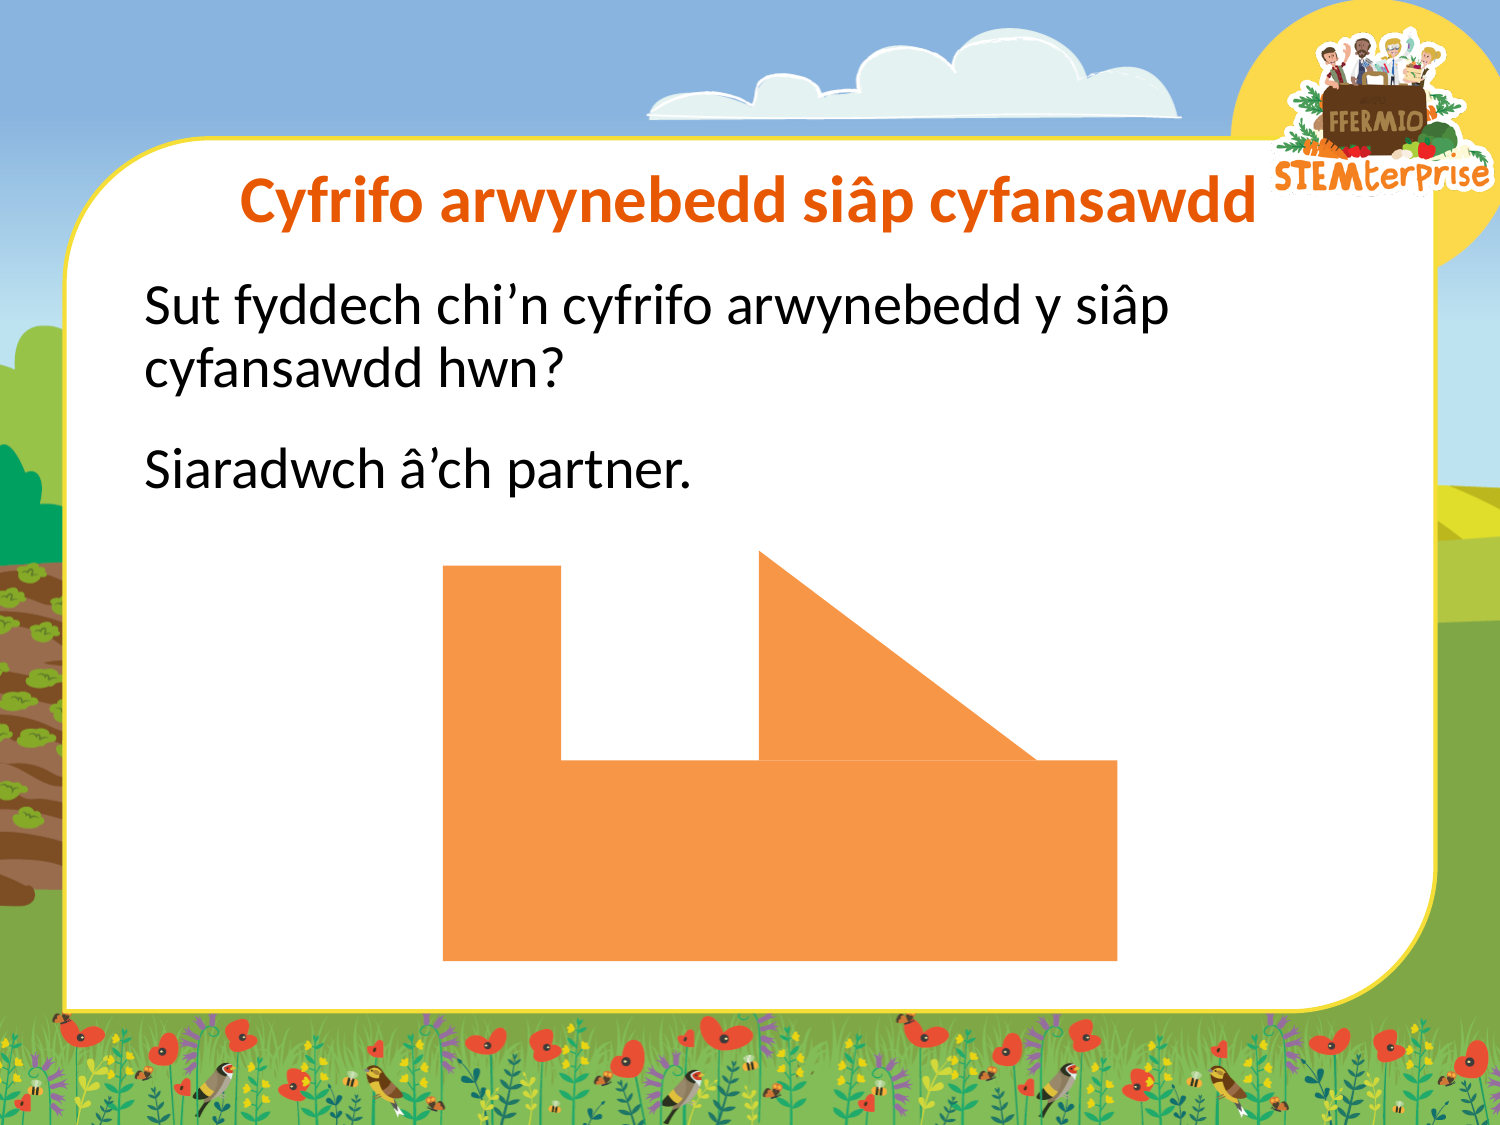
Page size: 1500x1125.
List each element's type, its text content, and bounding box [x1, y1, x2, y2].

title Cyfrifo arwynebedd siâp cyfansawdd [218, 137, 1282, 256]
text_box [442, 550, 1118, 962]
list Sut fyddech chi’n cyfrifo arwynebedd y siâp cyfansawdd hwn? Siaradwch â’ch partner. [129, 267, 1371, 527]
picture [0, 0, 1500, 1125]
